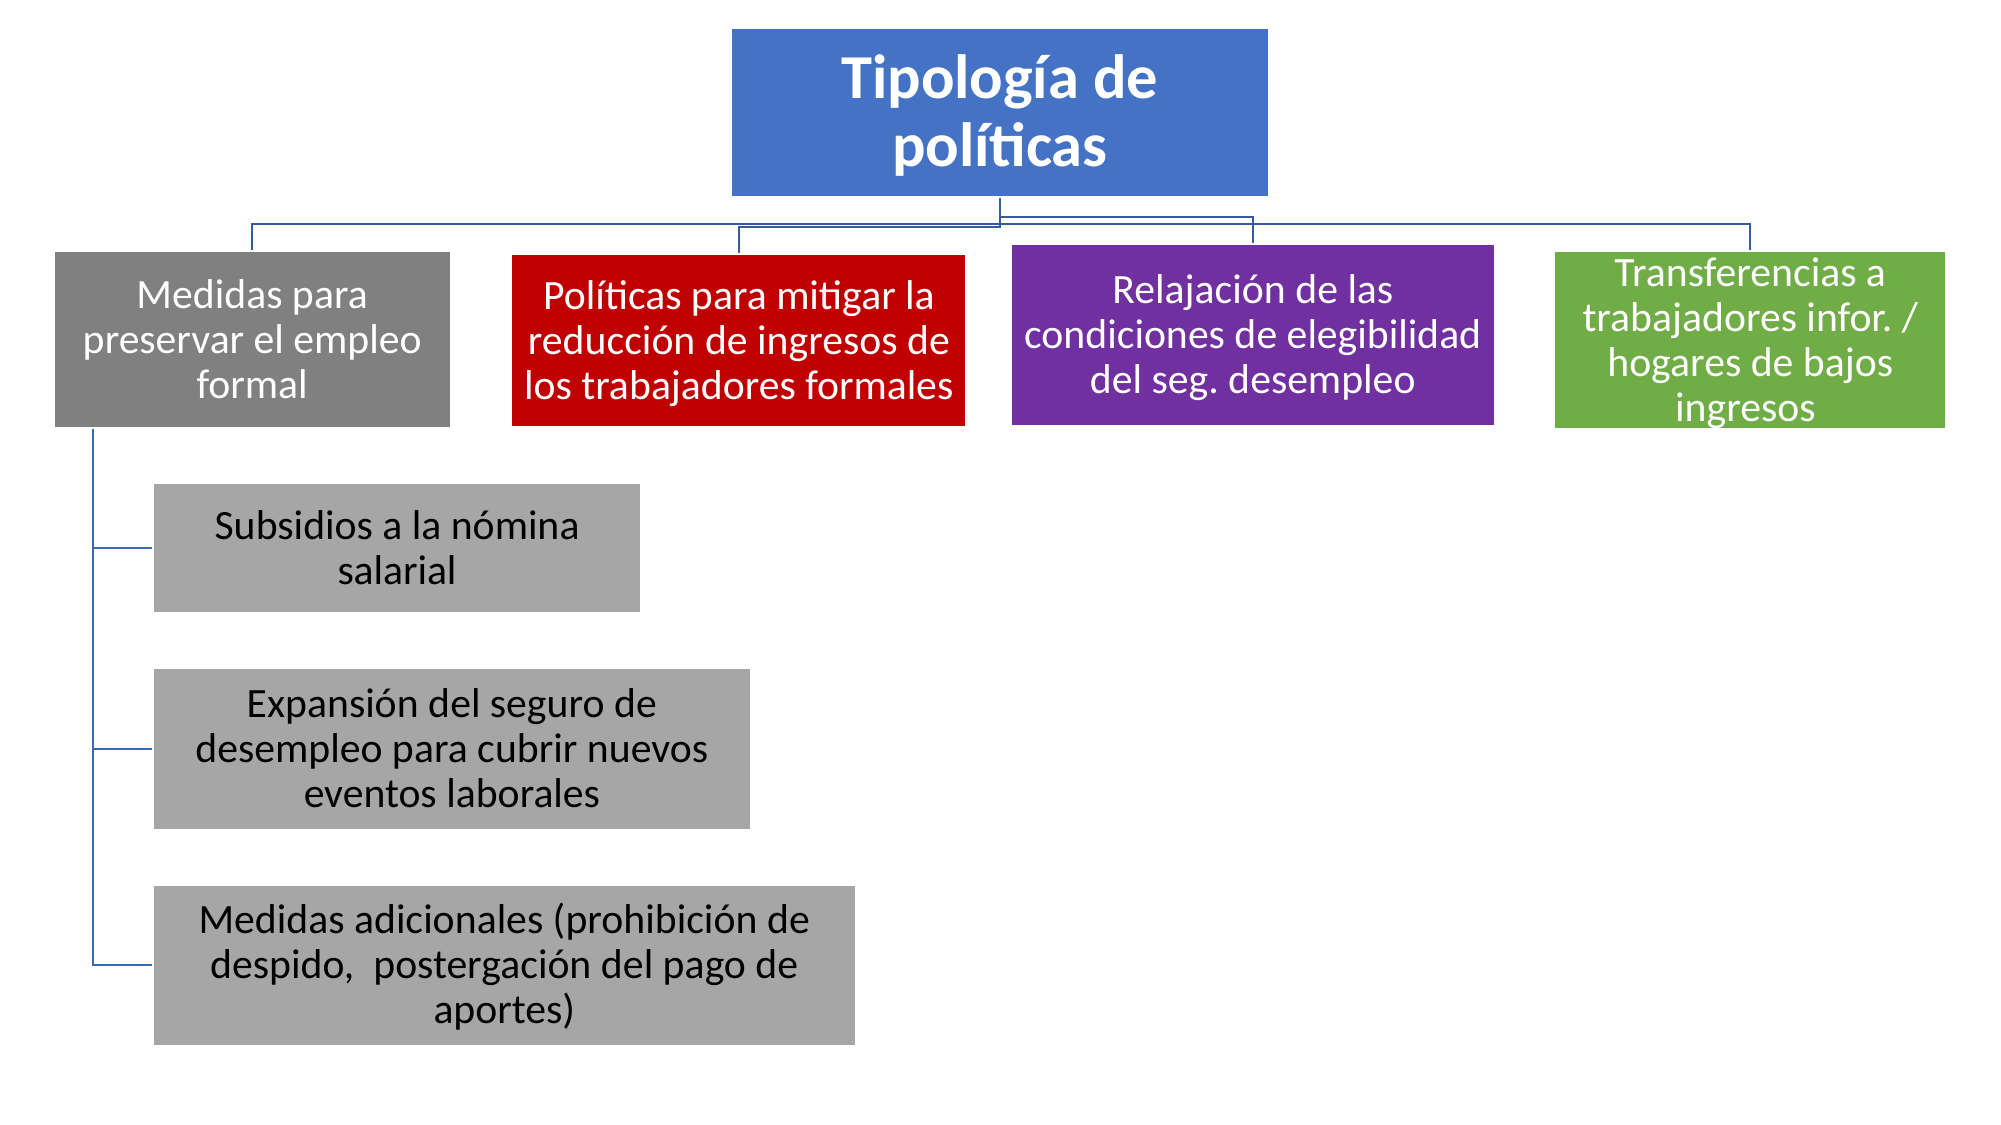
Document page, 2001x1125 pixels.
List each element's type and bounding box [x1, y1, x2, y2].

text_box [52, 18, 1947, 1057]
